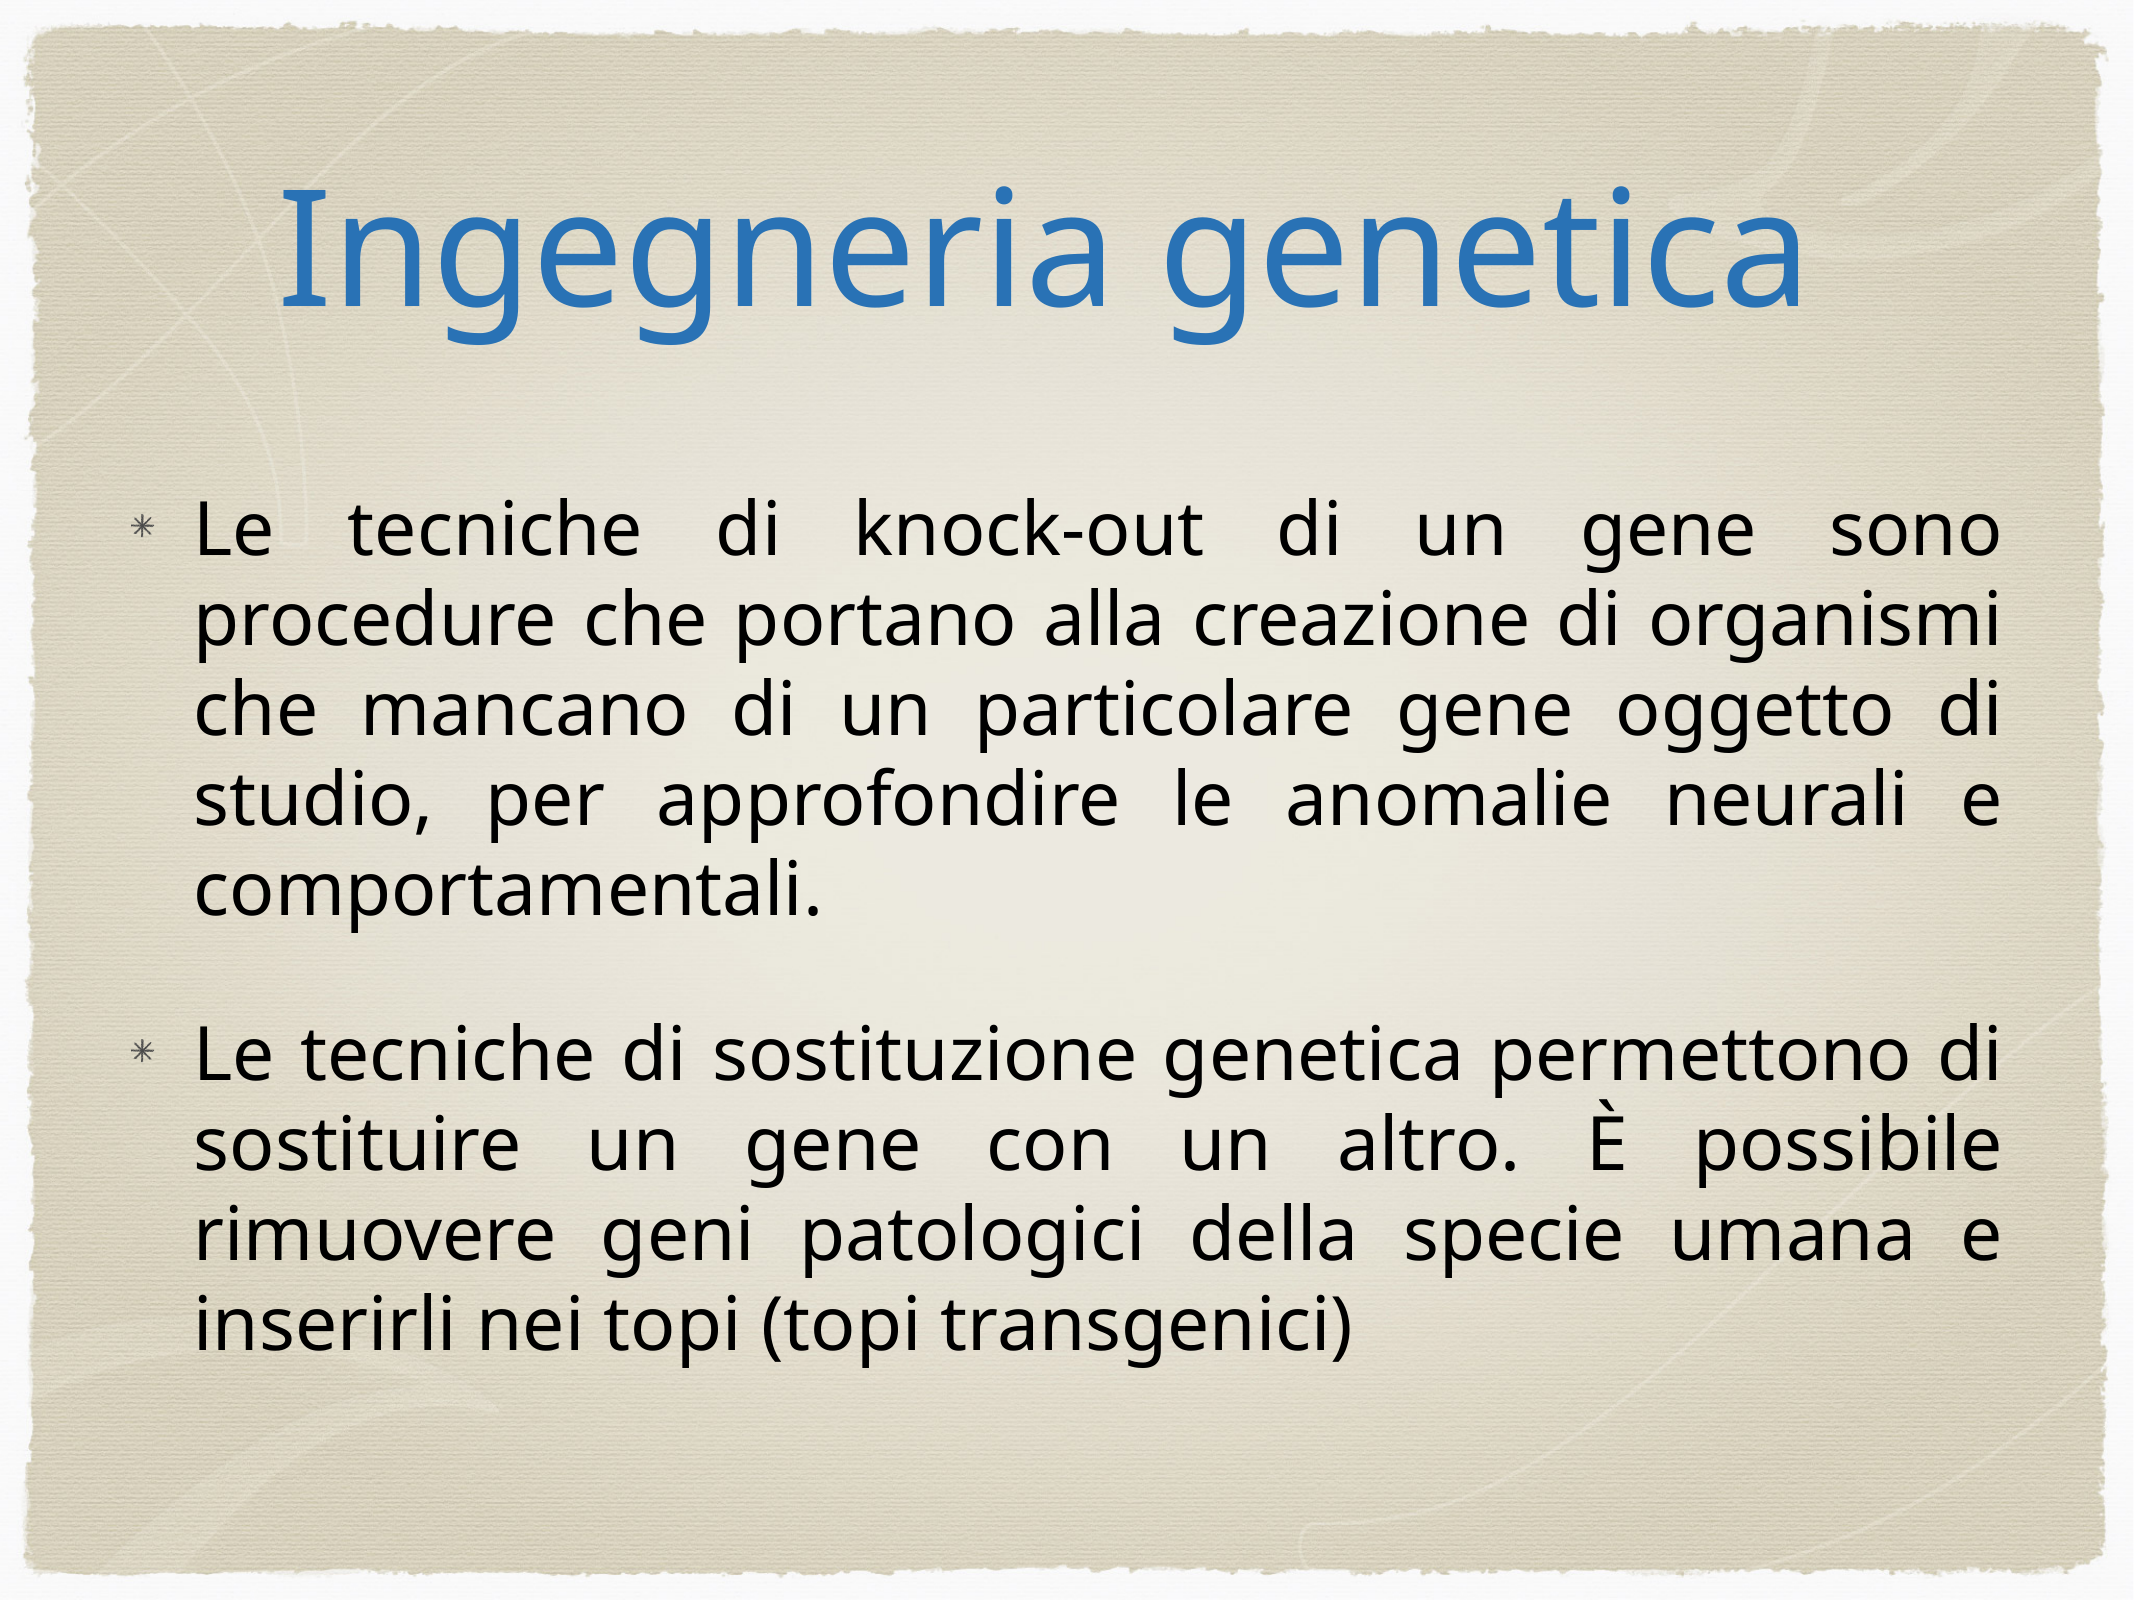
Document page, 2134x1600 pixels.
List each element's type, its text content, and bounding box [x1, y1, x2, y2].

picture [0, 0, 2134, 1600]
list Le tecniche di knock-out di un gene sono procedure che portano alla creazione di organismi che mancano di un particolare gene oggetto di studio, per approfondire le anomalie neurali e comportamentali. Le tecniche di sostituzione genetica permettono di sostituire un gene con un altro. È possibile rimuovere geni patologici della specie umana e inserirli nei topi (topi transgenici) [128, 453, 2005, 1393]
title Ingegneria genetica [128, 41, 2005, 443]
